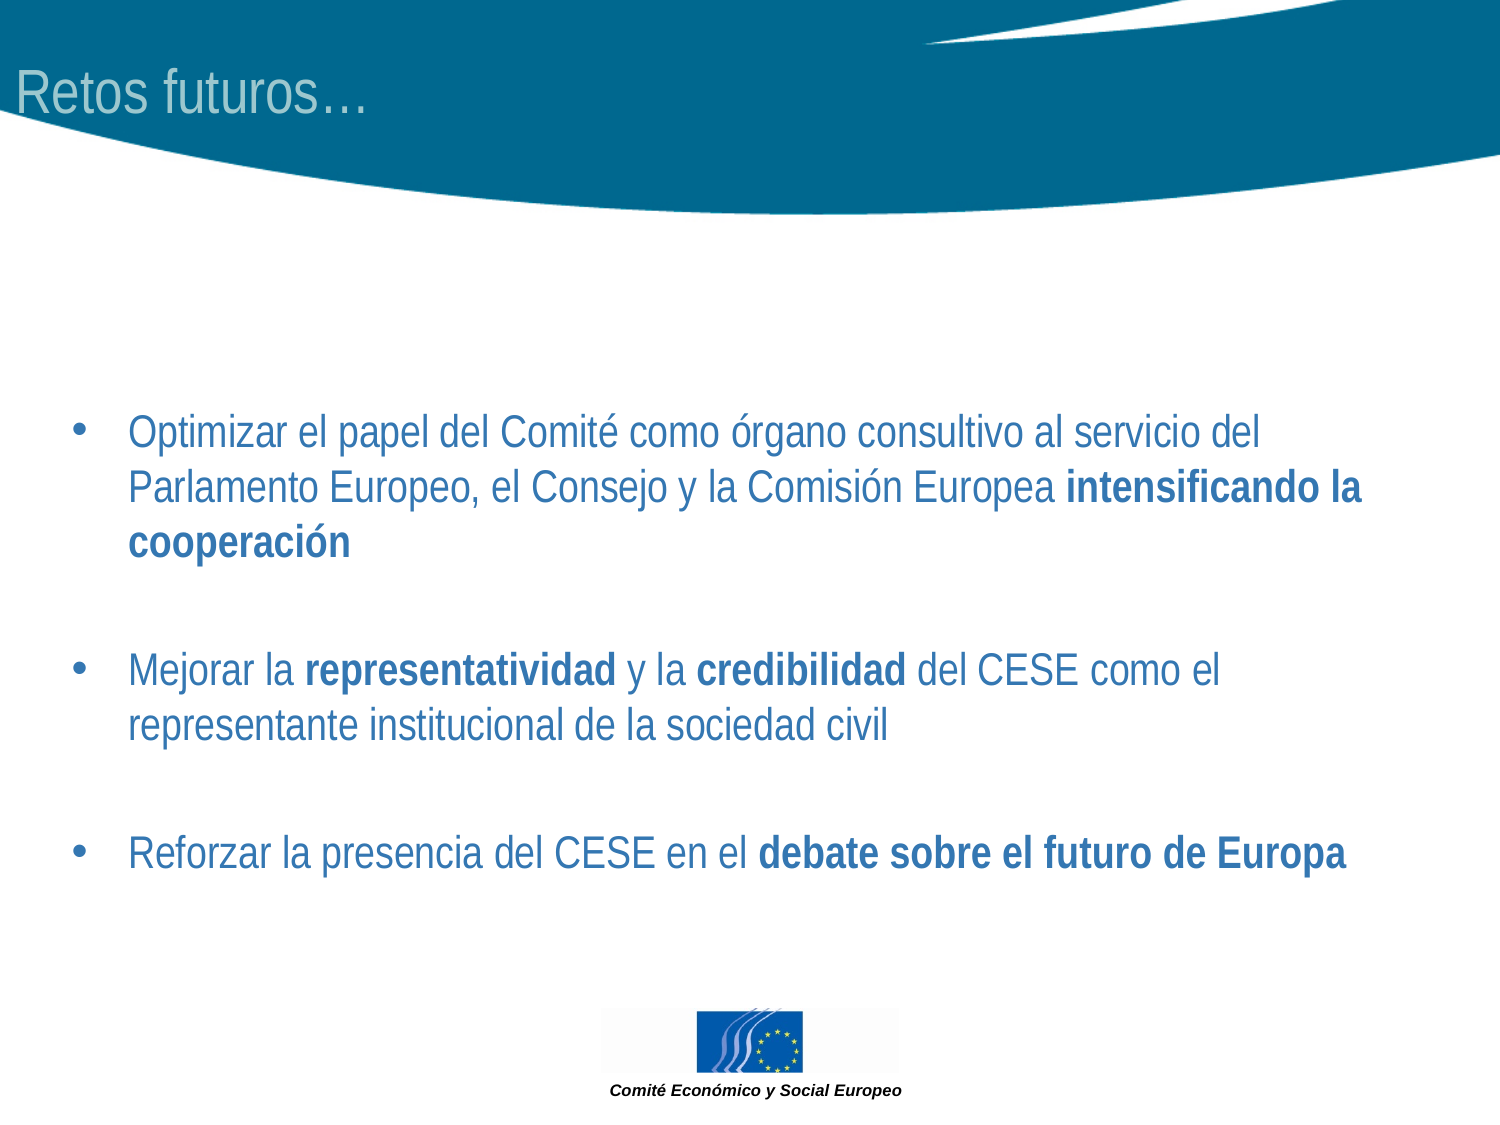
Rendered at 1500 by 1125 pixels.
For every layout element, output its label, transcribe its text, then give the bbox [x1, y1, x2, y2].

list Optimizar el papel del Comité como órgano consultivo al servicio del Parlamento Europeo, el Consejo y la Comisión Europea intensificando la cooperación Mejorar la representatividad y la credibilidad del CESE como el representante institucional de la sociedad civil Reforzar la presencia del CESE en el debate sobre el futuro de Europa [56, 265, 1454, 981]
picture [601, 1008, 899, 1072]
text_box Comité Económico y Social Europeo [521, 1072, 991, 1108]
picture [0, 155, 1500, 268]
picture [1179, 0, 1335, 11]
title Retos futuros… [0, 1, 1272, 162]
